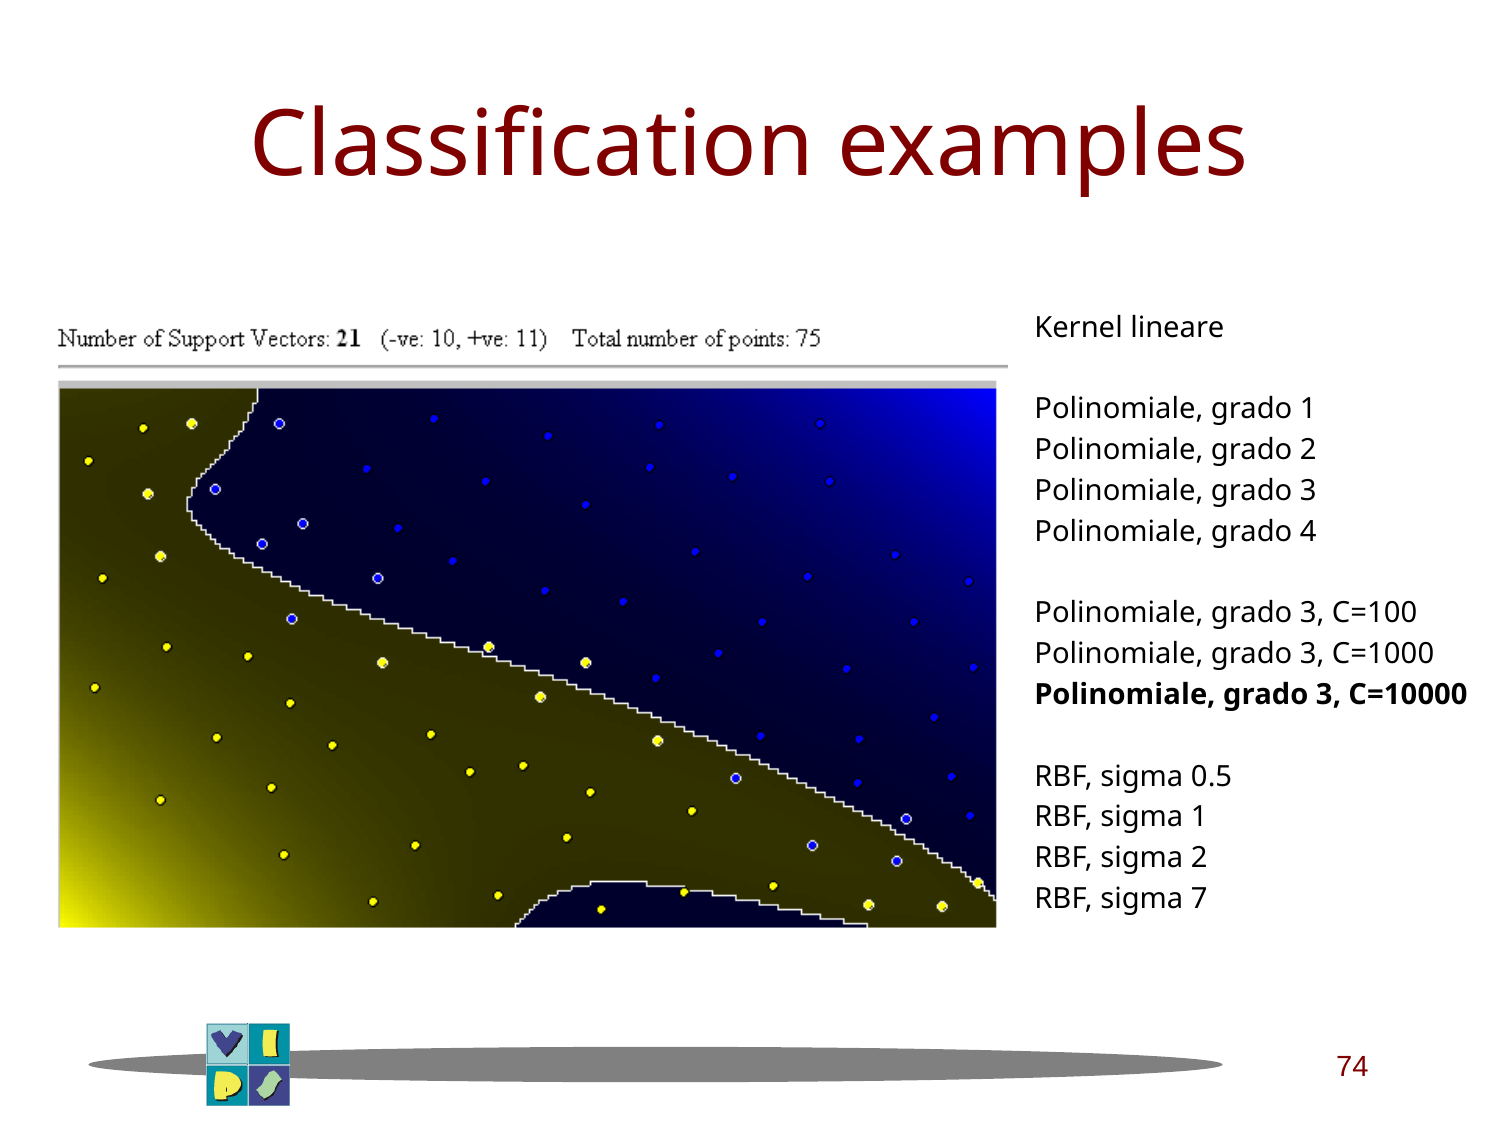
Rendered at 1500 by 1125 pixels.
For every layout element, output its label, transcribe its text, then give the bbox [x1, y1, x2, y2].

picture [206, 1023, 290, 1106]
slide_number 74 [1033, 1039, 1384, 1118]
picture [46, 316, 1008, 938]
text_box Kernel lineare Polinomiale, grado 1 Polinomiale, grado 2 Polinomiale, grado 3 Polinomiale, grado 4 Polinomiale, grado 3, C=100 Polinomiale, grado 3, C=1000 Polinomiale, grado 3, C=10000 RBF, sigma 0.5 RBF, sigma 1 RBF, sigma 2 RBF, sigma 7 [1019, 300, 1500, 996]
title Classification examples [75, 45, 1425, 233]
